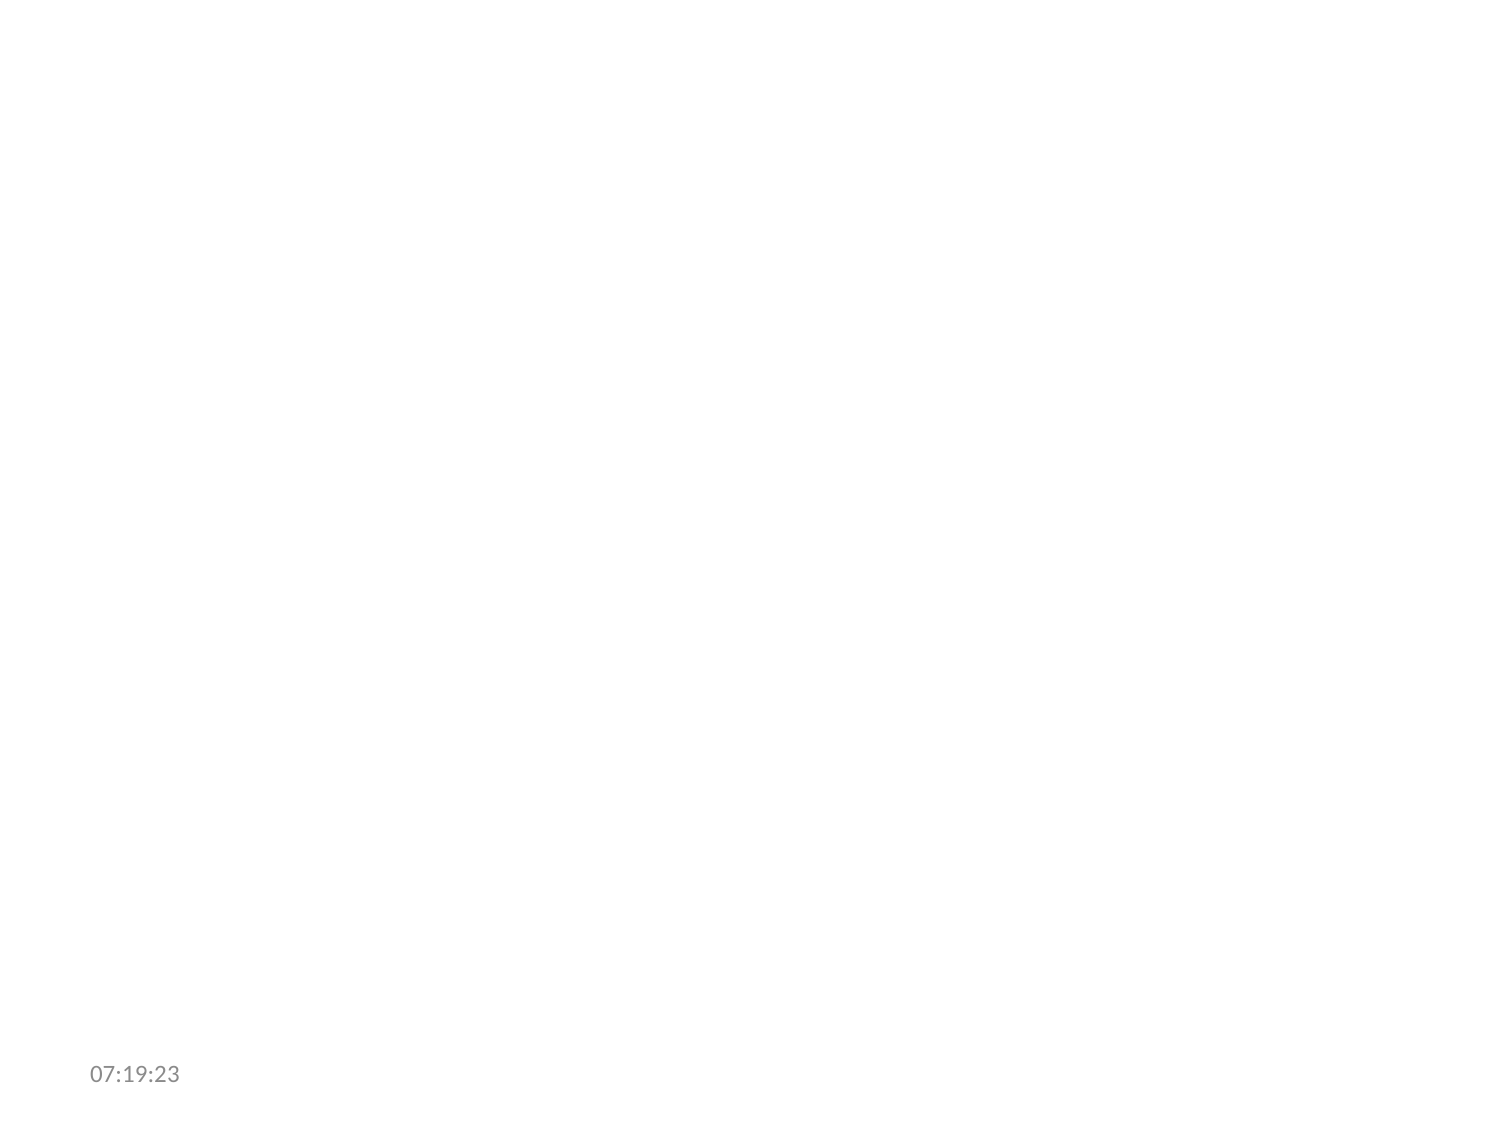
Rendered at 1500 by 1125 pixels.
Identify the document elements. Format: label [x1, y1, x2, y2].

slide_number [75, 1042, 425, 1103]
